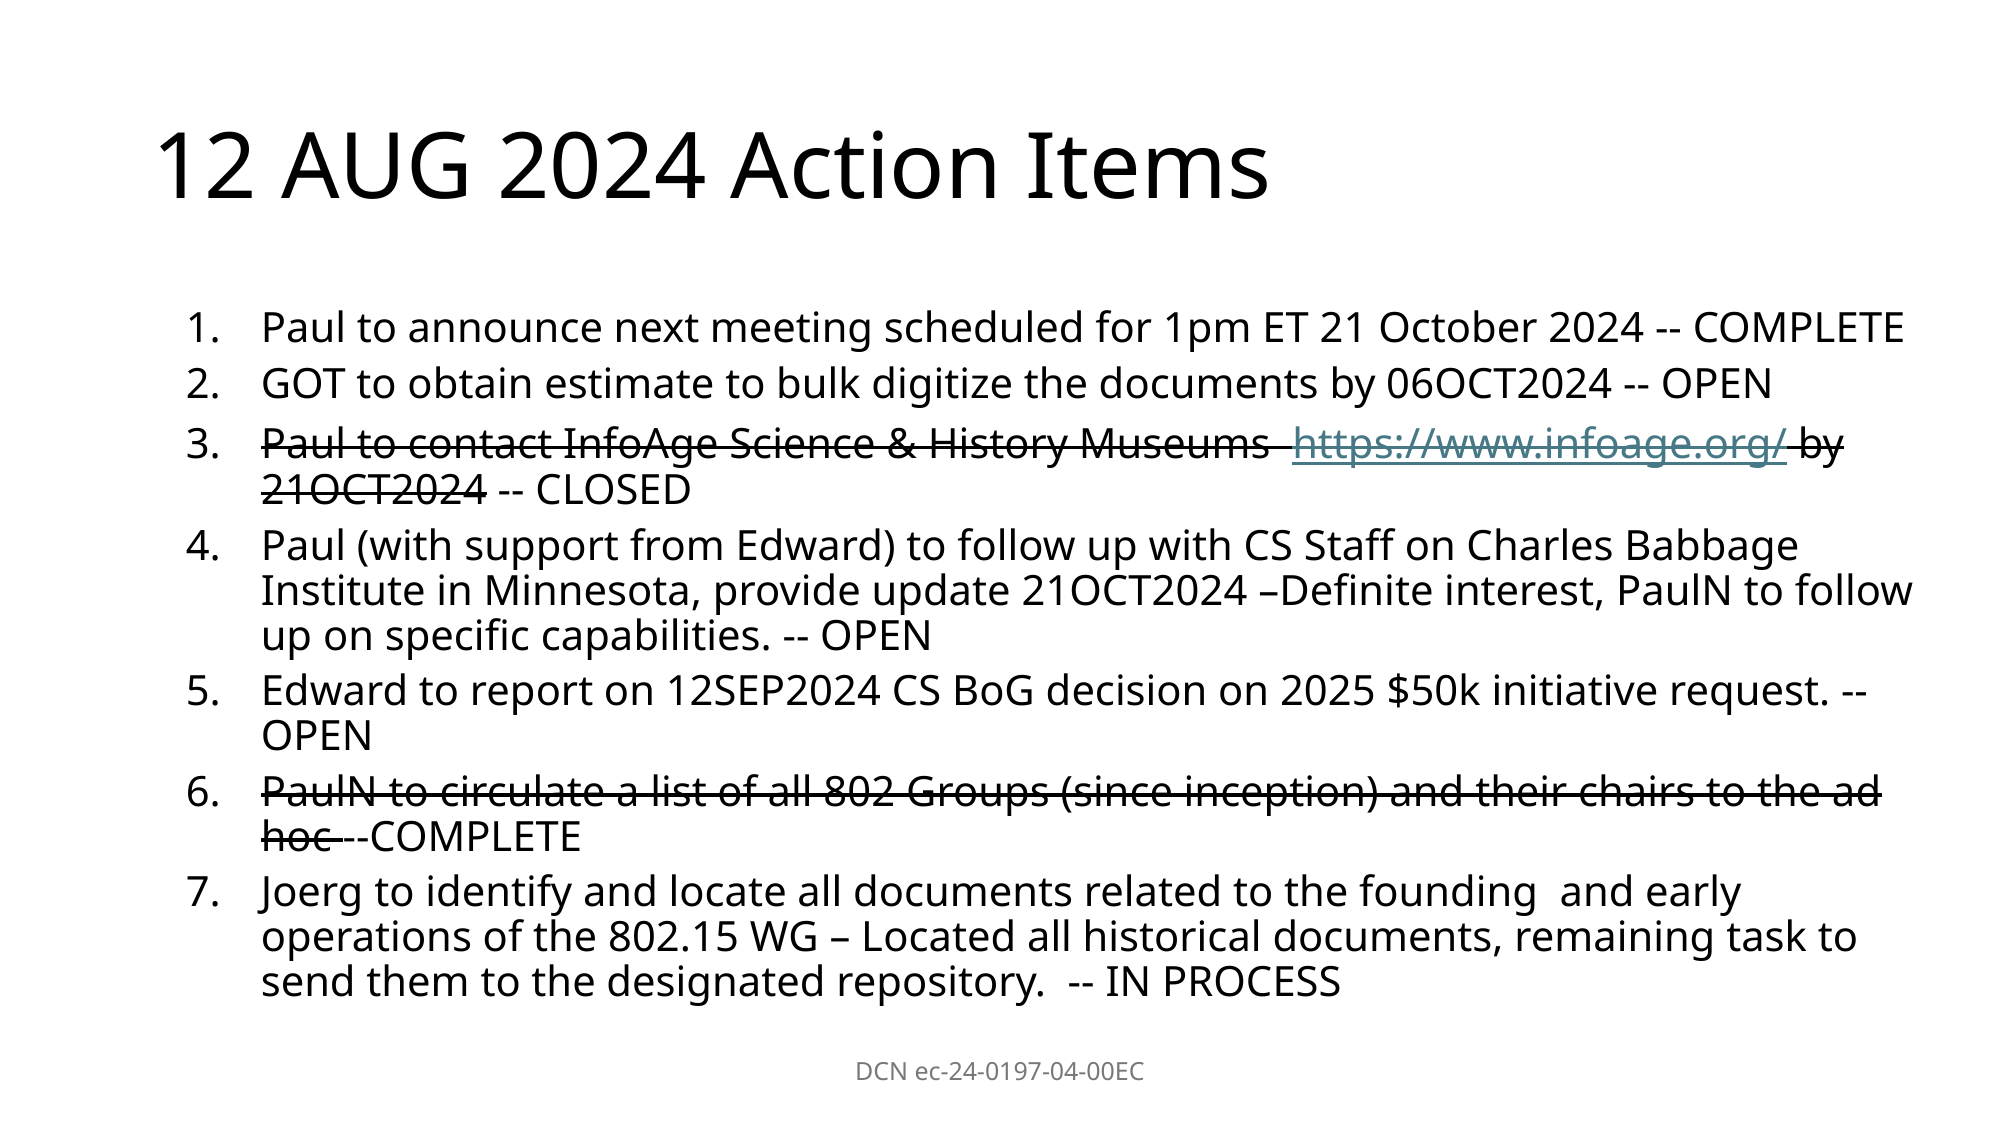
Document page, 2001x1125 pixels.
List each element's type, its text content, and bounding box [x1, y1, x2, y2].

footer DCN ec-24-0197-04-00EC [662, 1042, 1338, 1103]
title 12 AUG 2024 Action Items [137, 59, 1863, 278]
list Paul to announce next meeting scheduled for 1pm ET 21 October 2024 -- COMPLETE GOT to obtain estimate to bulk digitize the documents by 06OCT2024 -- OPEN Paul to contact InfoAge Science & History Museums https://www.infoage.org/ by 21OCT2024 -- CLOSED Paul (with support from Edward) to follow up with CS Staff on Charles Babbage Institute in Minnesota, provide update 21OCT2024 –Definite interest, PaulN to follow up on specific capabilities. -- OPEN Edward to report on 12SEP2024 CS BoG decision on 2025 $50k initiative request. -- OPEN PaulN to circulate a list of all 802 Groups (since inception) and their chairs to the ad hoc --COMPLETE Joerg to identify and locate all documents related to the founding and early operations of the 802.15 WG – Located all historical documents, remaining task to send them to the designated repository. -- IN PROCESS [20, 299, 1934, 1014]
